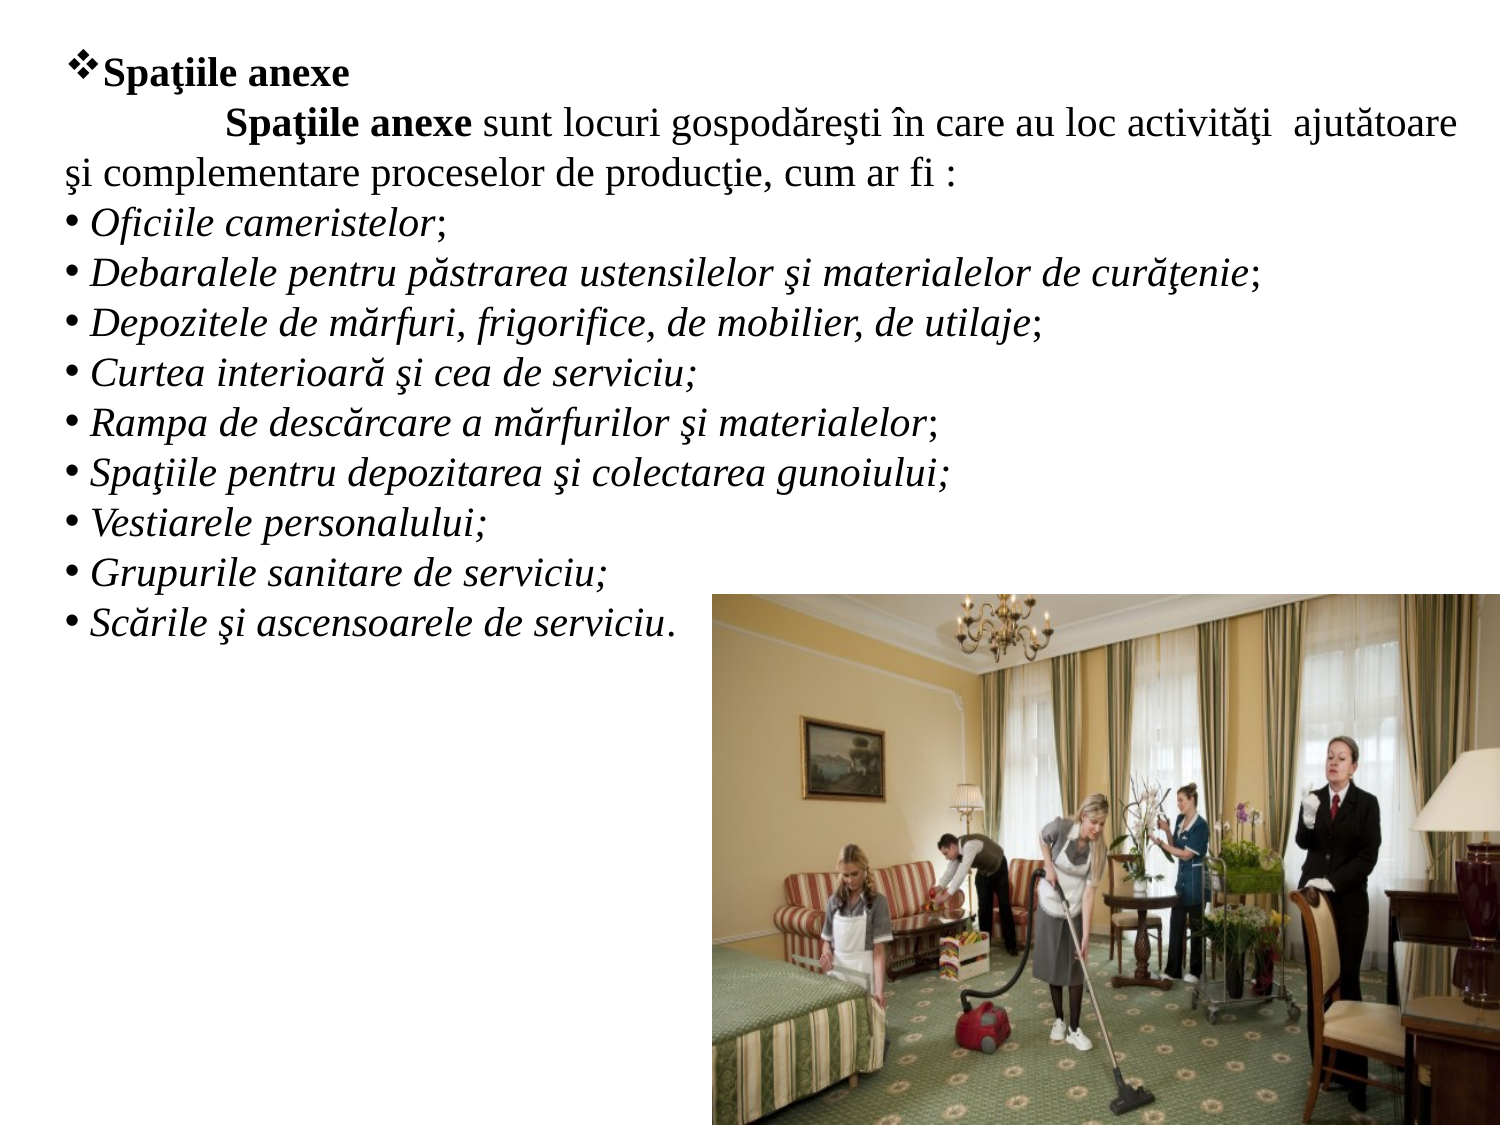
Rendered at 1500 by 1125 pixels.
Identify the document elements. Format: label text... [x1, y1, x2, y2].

picture [712, 594, 1500, 1125]
text_box Spaţiile anexe Spaţiile anexe sunt locuri gospodăreşti în care au loc activităţi ajutătoare şi complementare proceselor de producţie, cum ar fi : Oficiile cameristelor; Debaralele pentru păstrarea ustensilelor şi materialelor de curăţenie; Depozitele de mărfuri, frigorifice, de mobilier, de utilaje; Curtea interioară şi cea de serviciu; Rampa de descărcare a mărfurilor şi materialelor; Spaţiile pentru depozitarea şi colectarea gunoiului; Vestiarele personalului; Grupurile sanitare de serviciu; Scările şi ascensoarele de serviciu. [49, 37, 1475, 743]
